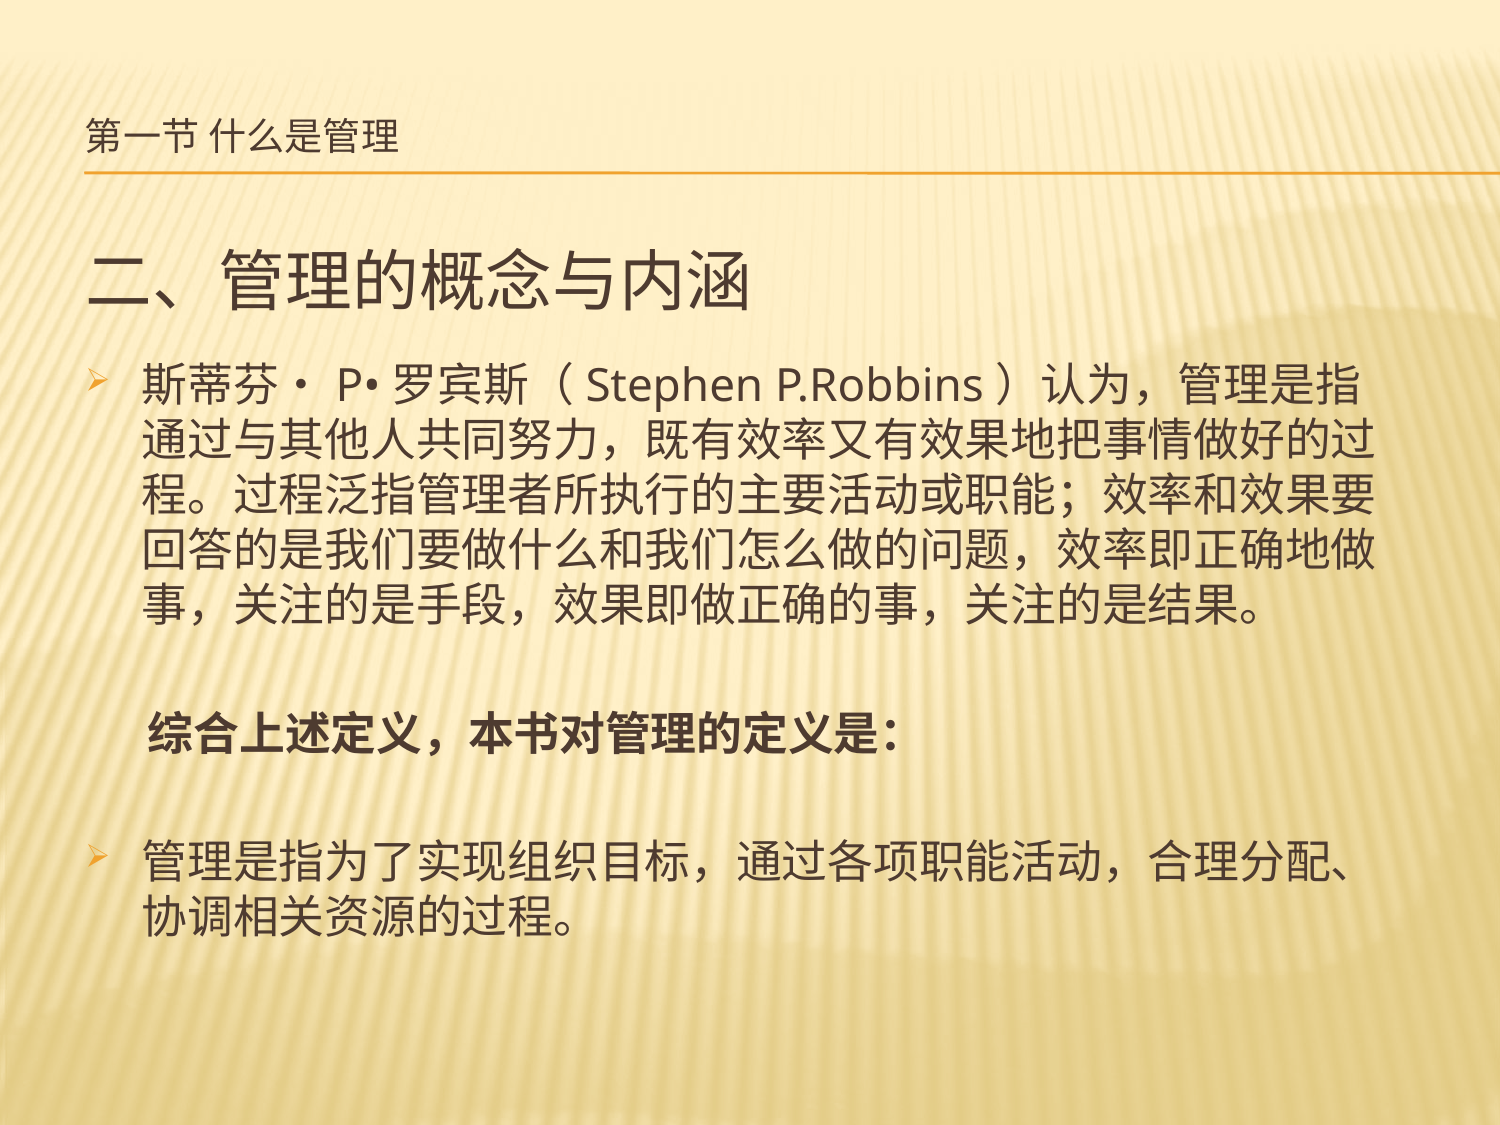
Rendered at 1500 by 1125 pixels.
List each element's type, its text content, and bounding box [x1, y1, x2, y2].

list 二、管理的概念与内涵 斯蒂芬•P•罗宾斯（Stephen P.Robbins）认为，管理是指通过与其他人共同努力，既有效率又有效果地把事情做好的过程。过程泛指管理者所执行的主要活动或职能；效率和效果要回答的是我们要做什么和我们怎么做的问题，效率即正确地做事，关注的是手段，效果即做正确的事，关注的是结果。 综合上述定义，本书对管理的定义是： 管理是指为了实现组织目标，通过各项职能活动，合理分配、协调相关资源的过程。 [70, 230, 1421, 1099]
title 第一节 什么是管理 [70, 35, 1425, 213]
